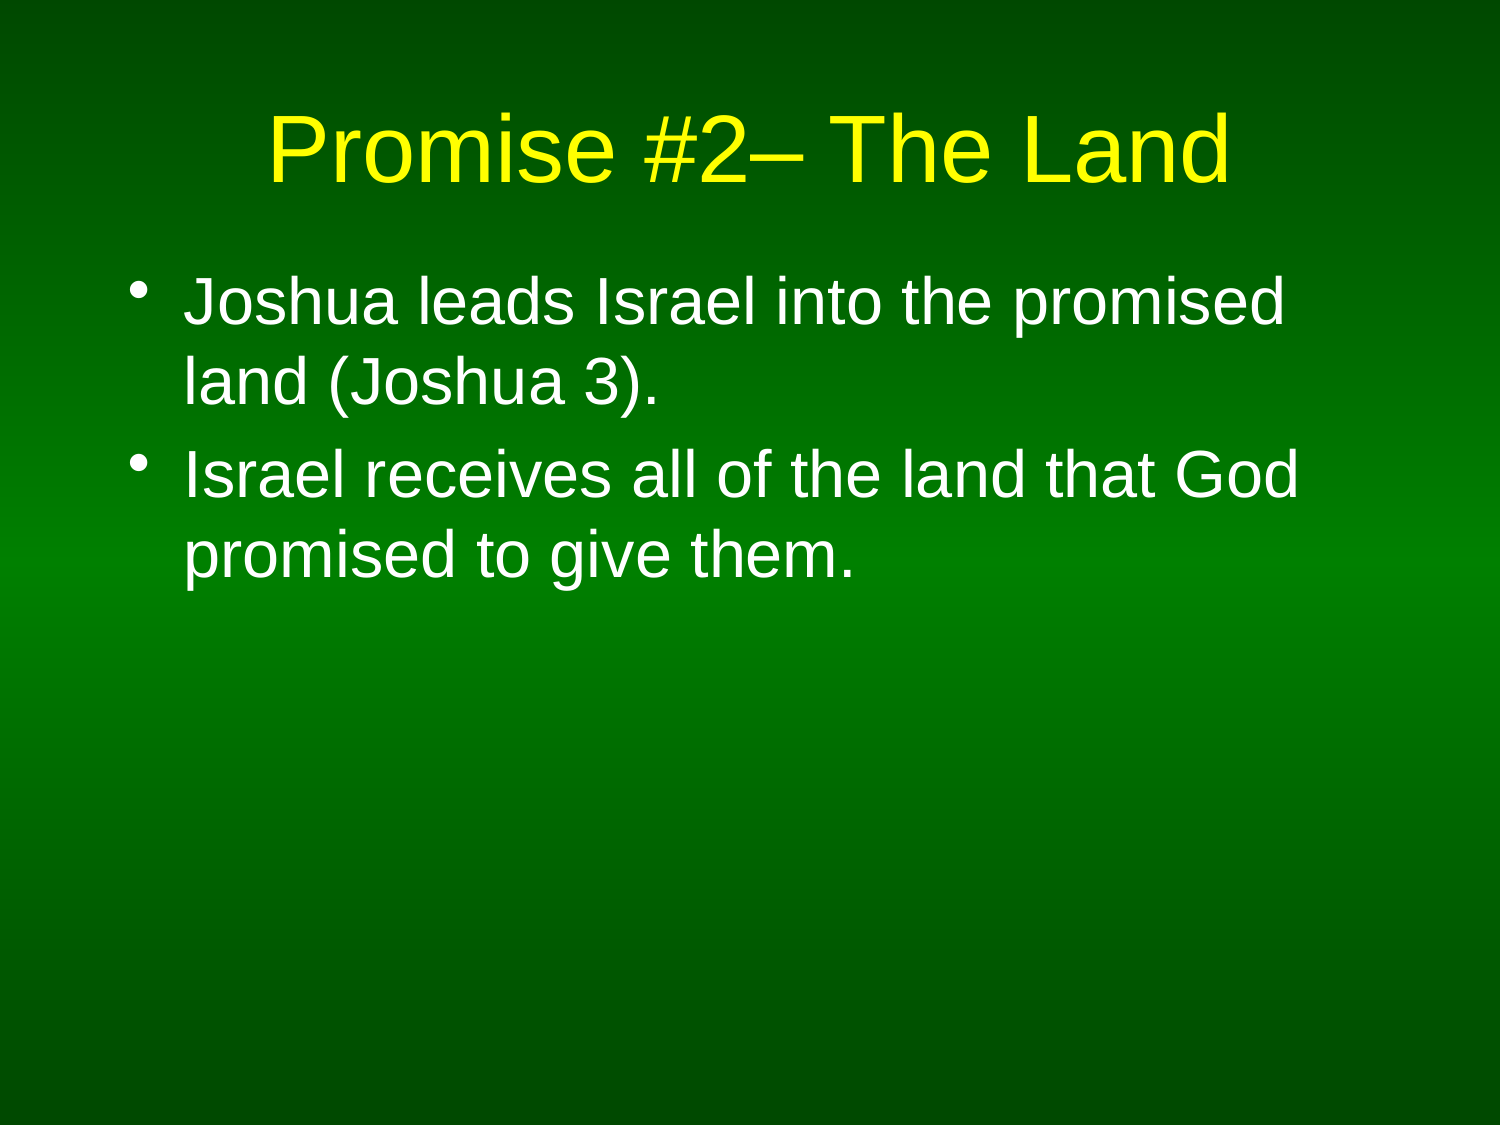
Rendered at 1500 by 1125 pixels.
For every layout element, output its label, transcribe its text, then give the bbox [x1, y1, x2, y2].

list Joshua leads Israel into the promised land (Joshua 3). Israel receives all of the land that God promised to give them. [112, 249, 1388, 613]
title Promise #2– The Land [37, 50, 1463, 238]
